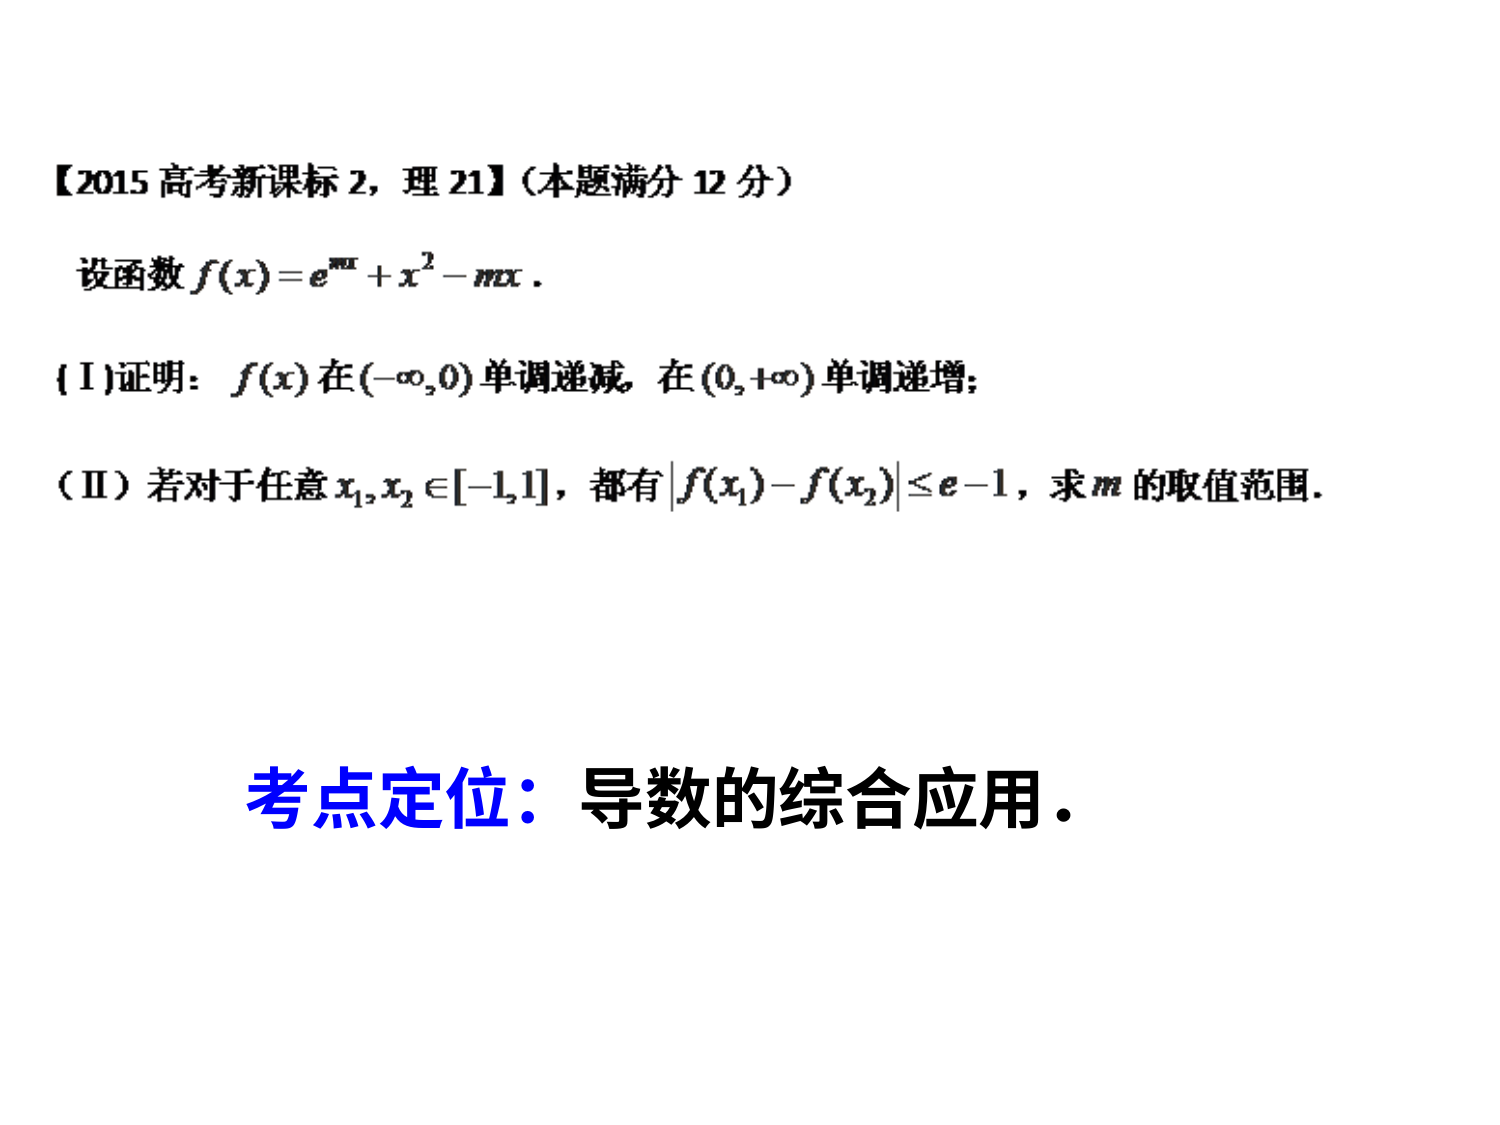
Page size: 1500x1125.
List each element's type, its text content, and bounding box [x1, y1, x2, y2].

picture [40, 140, 1500, 543]
text_box 考点定位：导数的综合应用． [164, 749, 1144, 845]
